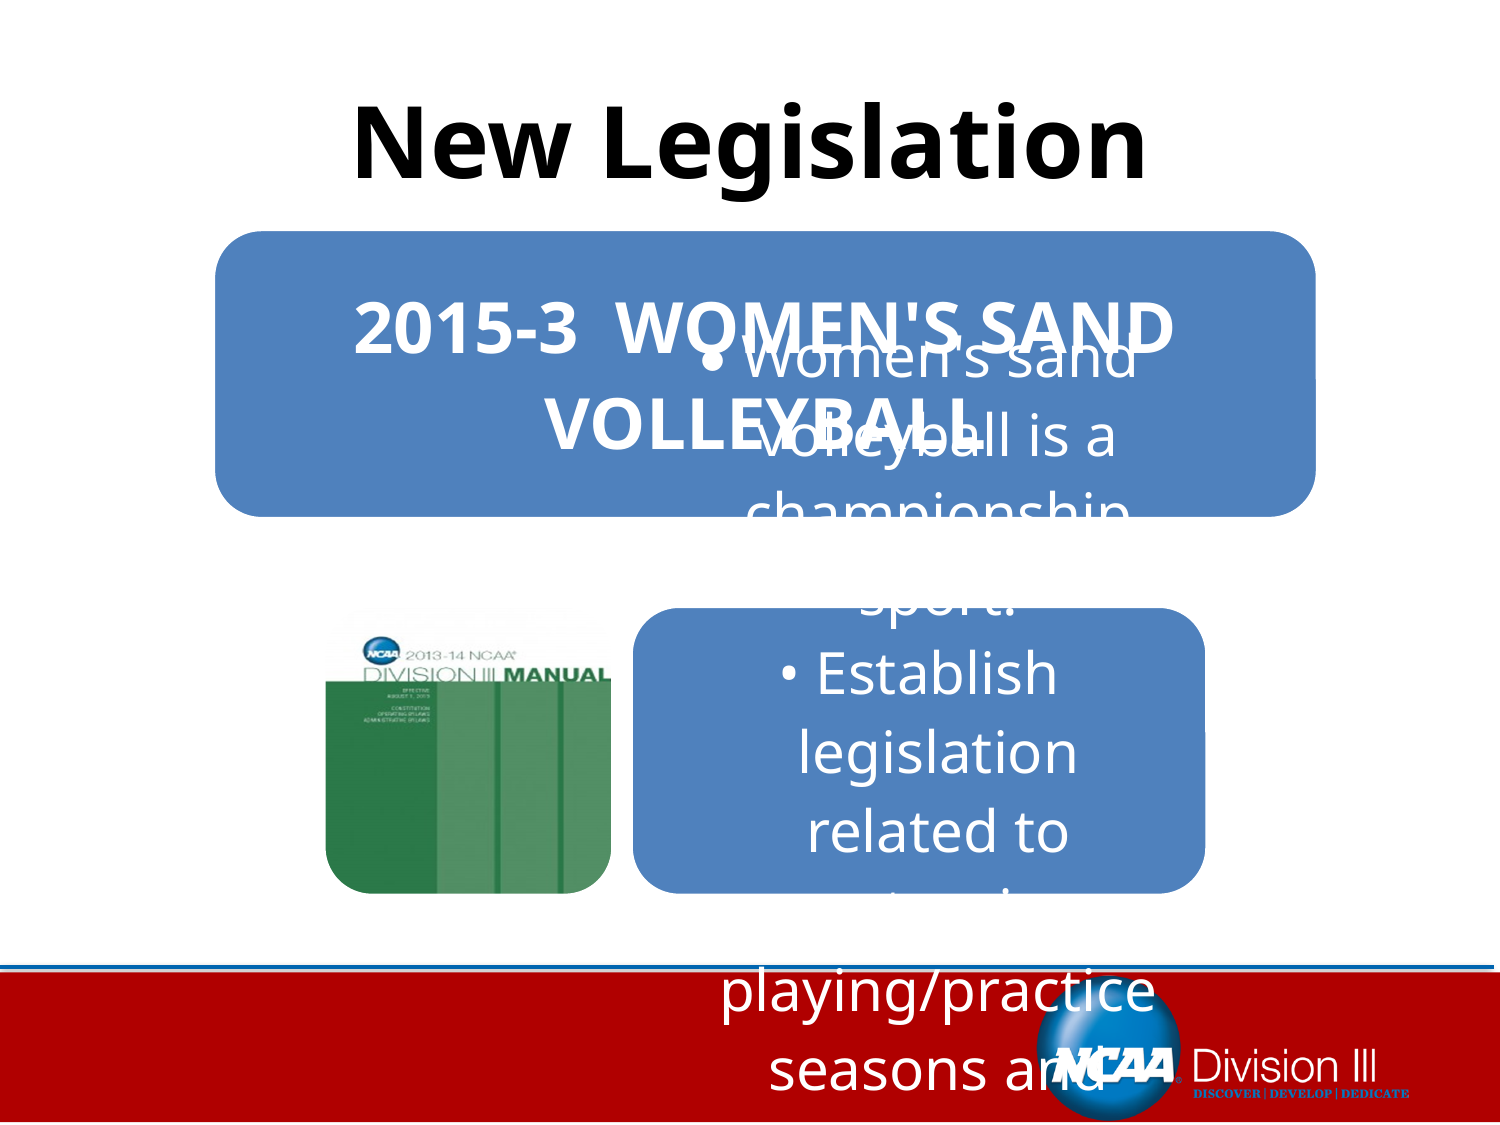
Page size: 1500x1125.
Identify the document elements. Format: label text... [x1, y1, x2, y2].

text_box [74, 228, 1457, 897]
title New Legislation [75, 45, 1425, 227]
picture [1021, 1063, 1027, 1071]
picture [1021, 1075, 1027, 1086]
picture [1021, 947, 1423, 1125]
